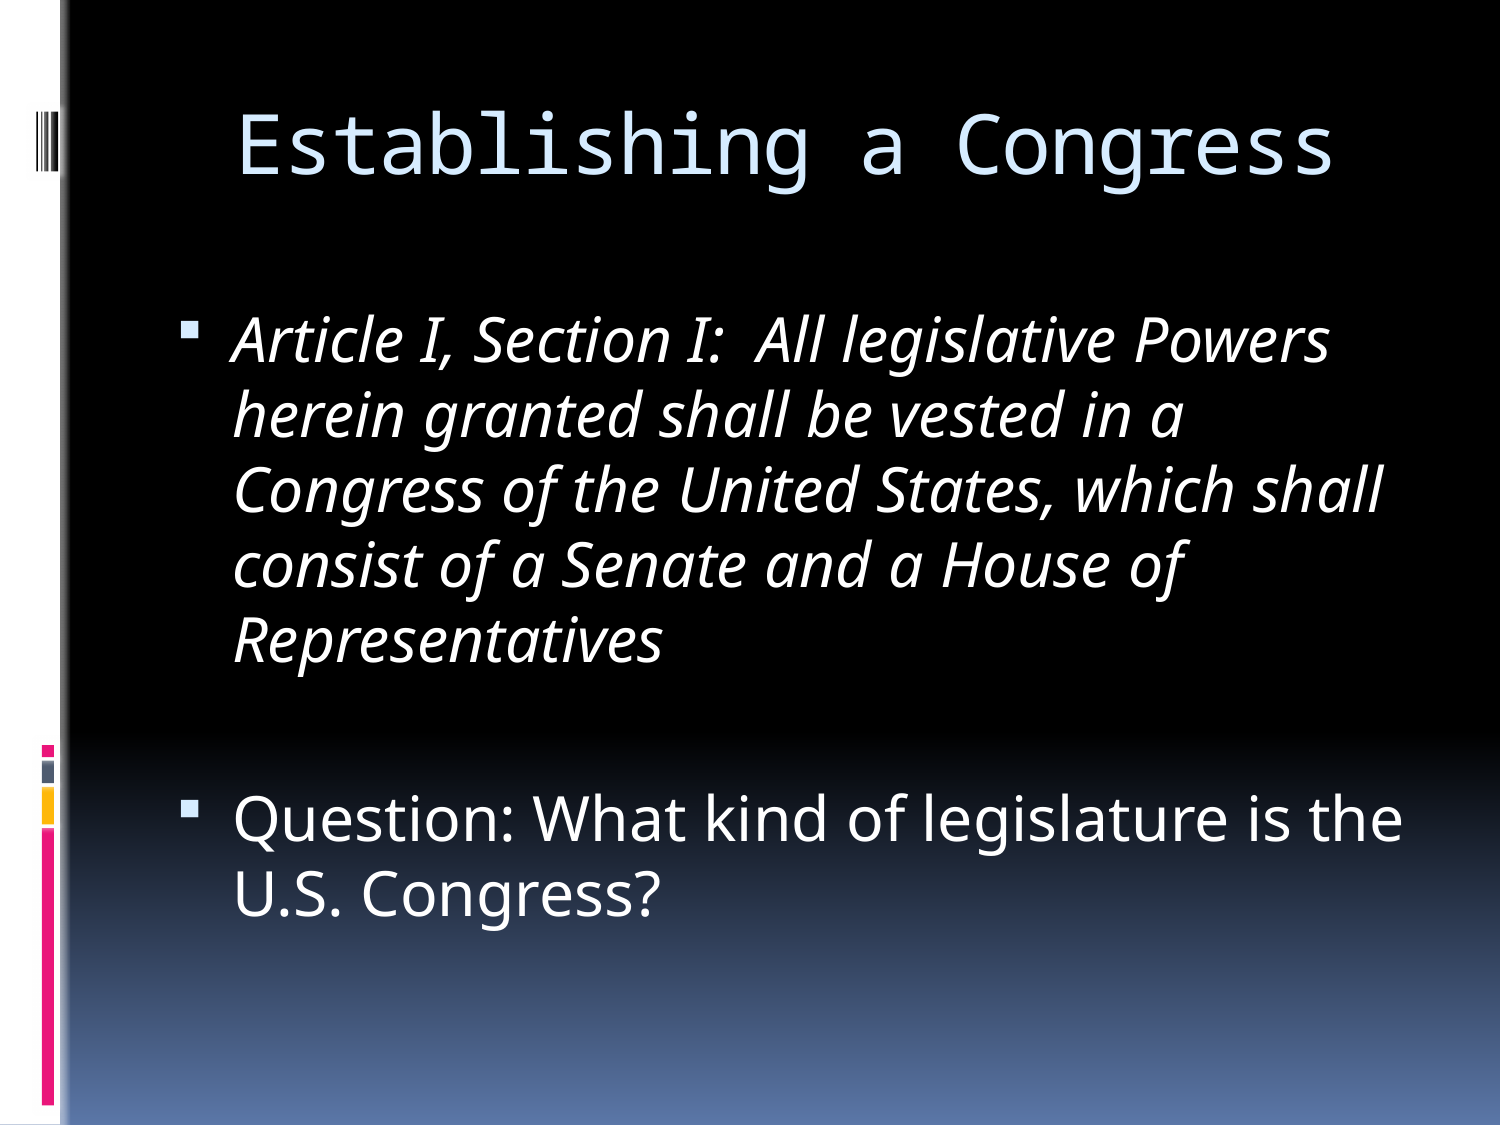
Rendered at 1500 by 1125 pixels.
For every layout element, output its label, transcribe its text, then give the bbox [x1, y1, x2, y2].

title Establishing a Congress [150, 83, 1425, 234]
list Article I, Section I: All legislative Powers herein granted shall be vested in a Congress of the United States, which shall consist of a Senate and a House of Representatives Question: What kind of legislature is the U.S. Congress? [150, 292, 1425, 1043]
